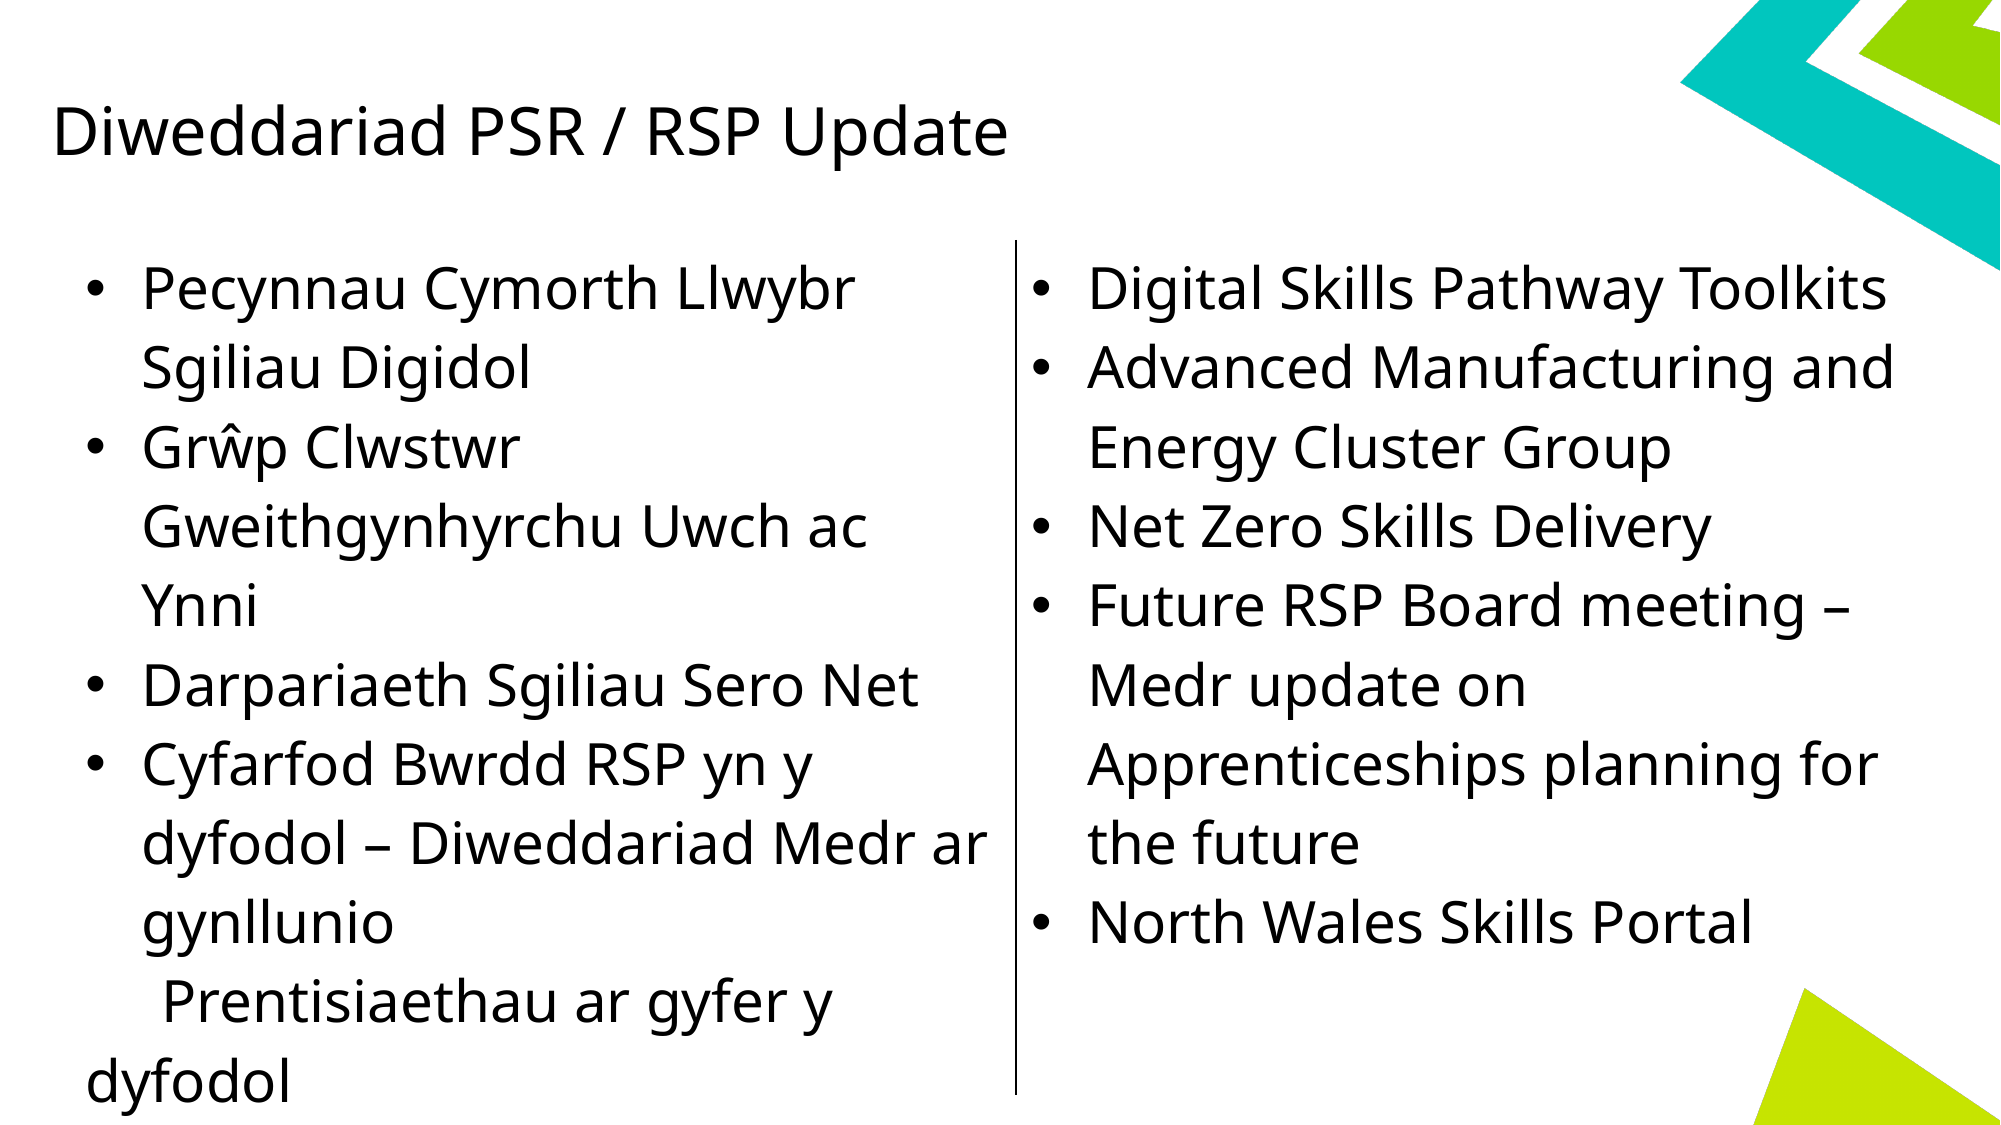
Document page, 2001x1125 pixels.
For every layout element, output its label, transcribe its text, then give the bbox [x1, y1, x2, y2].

table_header Pecynnau Cymorth Llwybr Sgiliau Digidol Grŵp Clwstwr Gweithgynhyrchu Uwch ac Ynni Darpariaeth Sgiliau Sero Net Cyfarfod Bwrdd RSP yn y dyfodol – Diweddariad Medr ar gynllunio Prentisiaethau ar gyfer y dyfodol Portal Sgiliau Gogledd Cymru [70, 240, 1015, 1095]
picture [1680, 0, 2000, 271]
text_box Diweddariad PSR / RSP Update [36, 81, 1680, 177]
table_header Digital Skills Pathway Toolkits Advanced Manufacturing and Energy Cluster Group Net Zero Skills Delivery Future RSP Board meeting – Medr update on Apprenticeships planning for the future North Wales Skills Portal [1017, 240, 1962, 1095]
picture [1753, 988, 2000, 1125]
